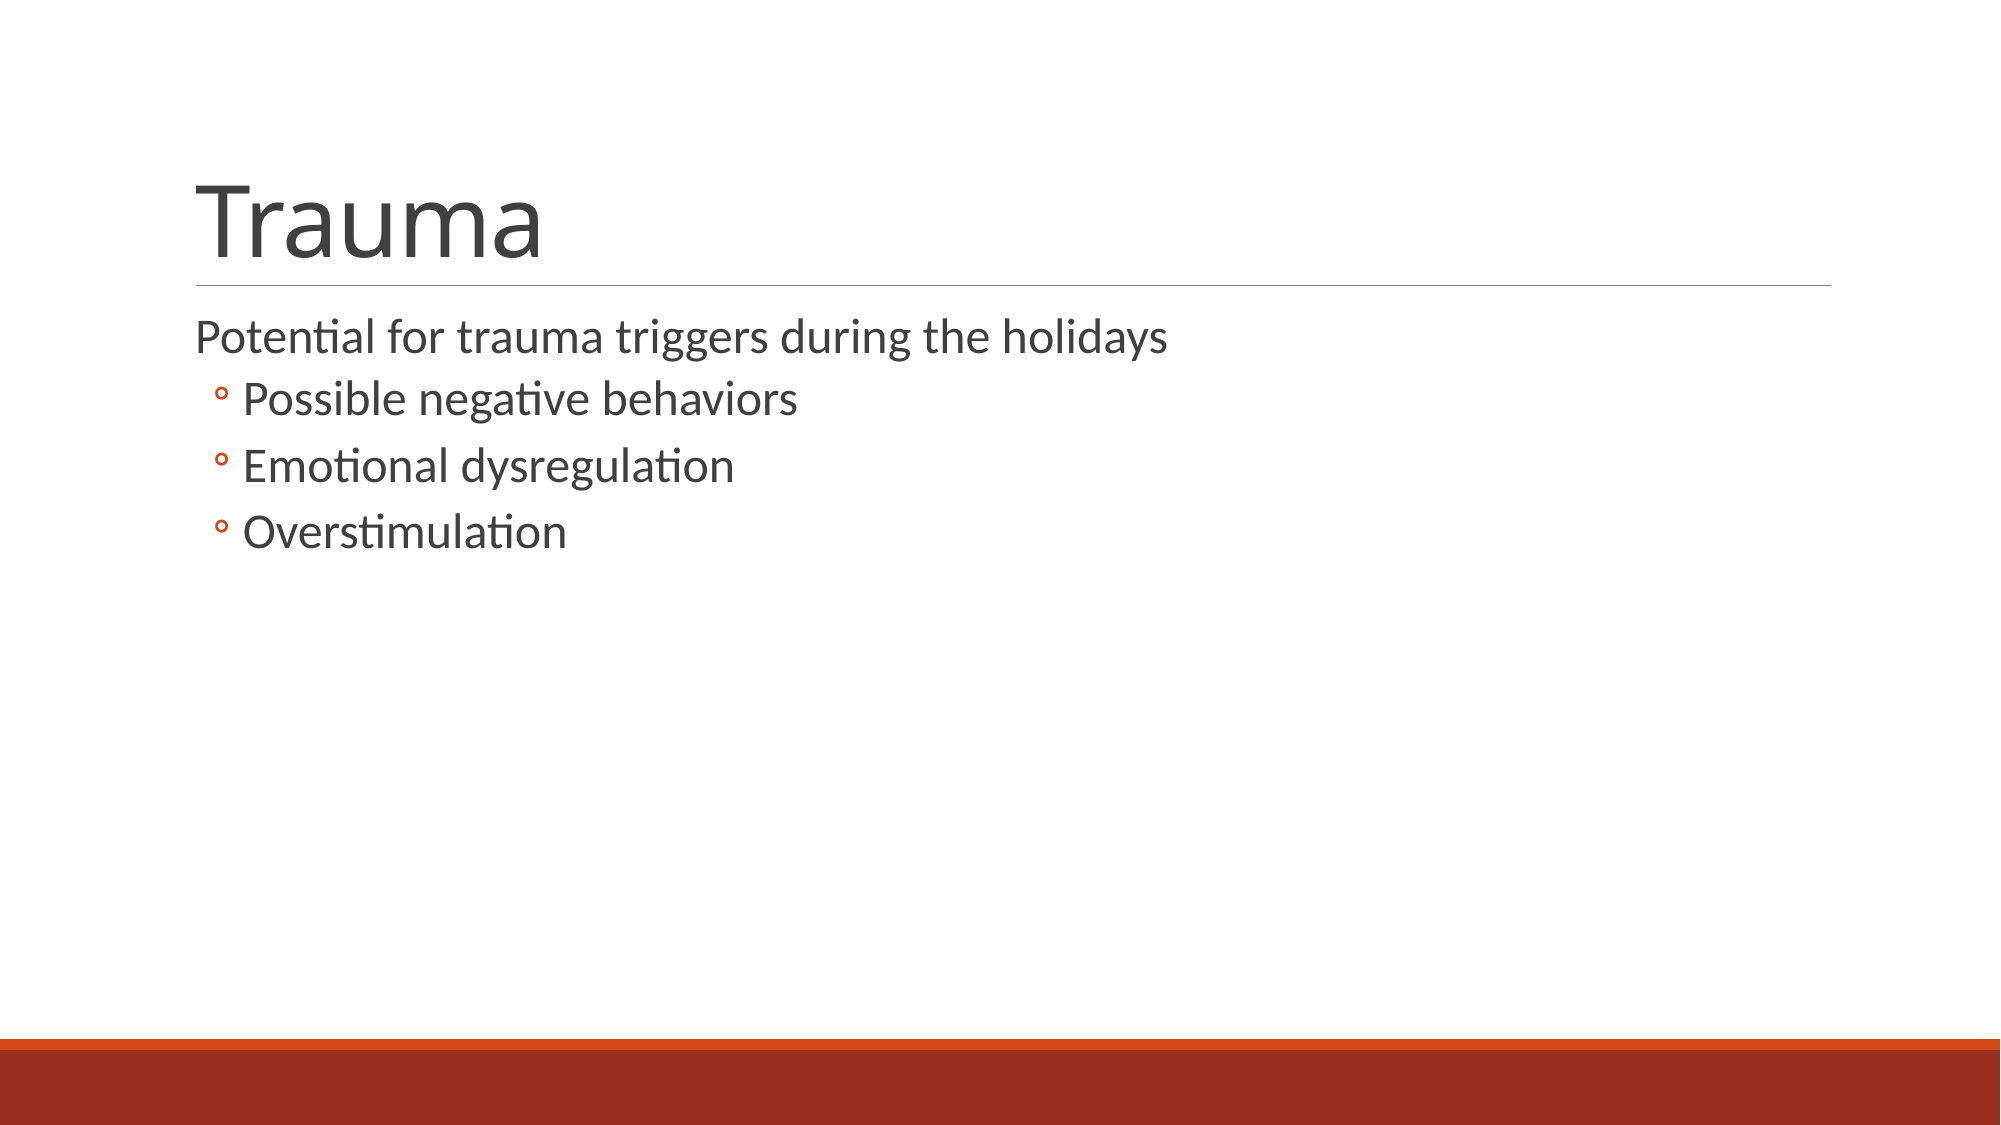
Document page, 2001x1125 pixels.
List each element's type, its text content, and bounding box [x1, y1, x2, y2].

list Potential for trauma triggers during the holidays Possible negative behaviors Emotional dysregulation Overstimulation [180, 302, 1830, 963]
title Trauma [180, 47, 1830, 285]
